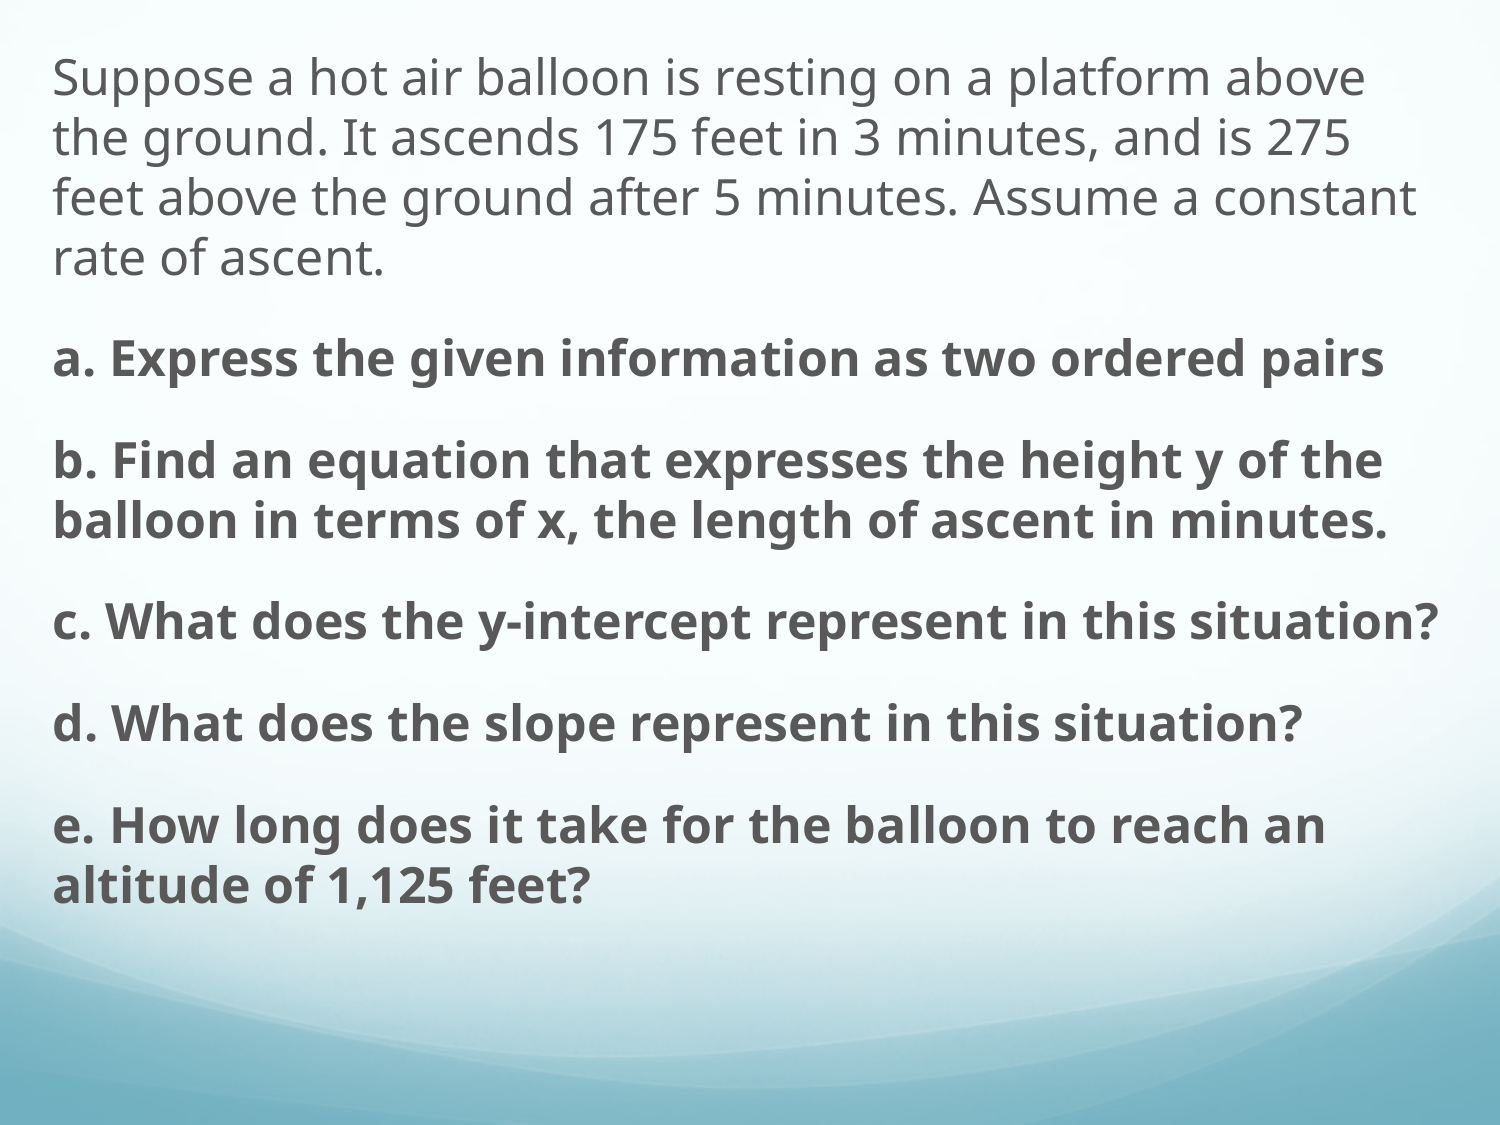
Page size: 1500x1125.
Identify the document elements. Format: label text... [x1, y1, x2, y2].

list Suppose a hot air balloon is resting on a platform above the ground. It ascends 175 feet in 3 minutes, and is 275 feet above the ground after 5 minutes. Assume a constant rate of ascent. a. Express the given information as two ordered pairs b. Find an equation that expresses the height y of the balloon in terms of x, the length of ascent in minutes. c. What does the y-intercept represent in this situation? d. What does the slope represent in this situation? e. How long does it take for the balloon to reach an altitude of 1,125 feet? [37, 37, 1463, 975]
